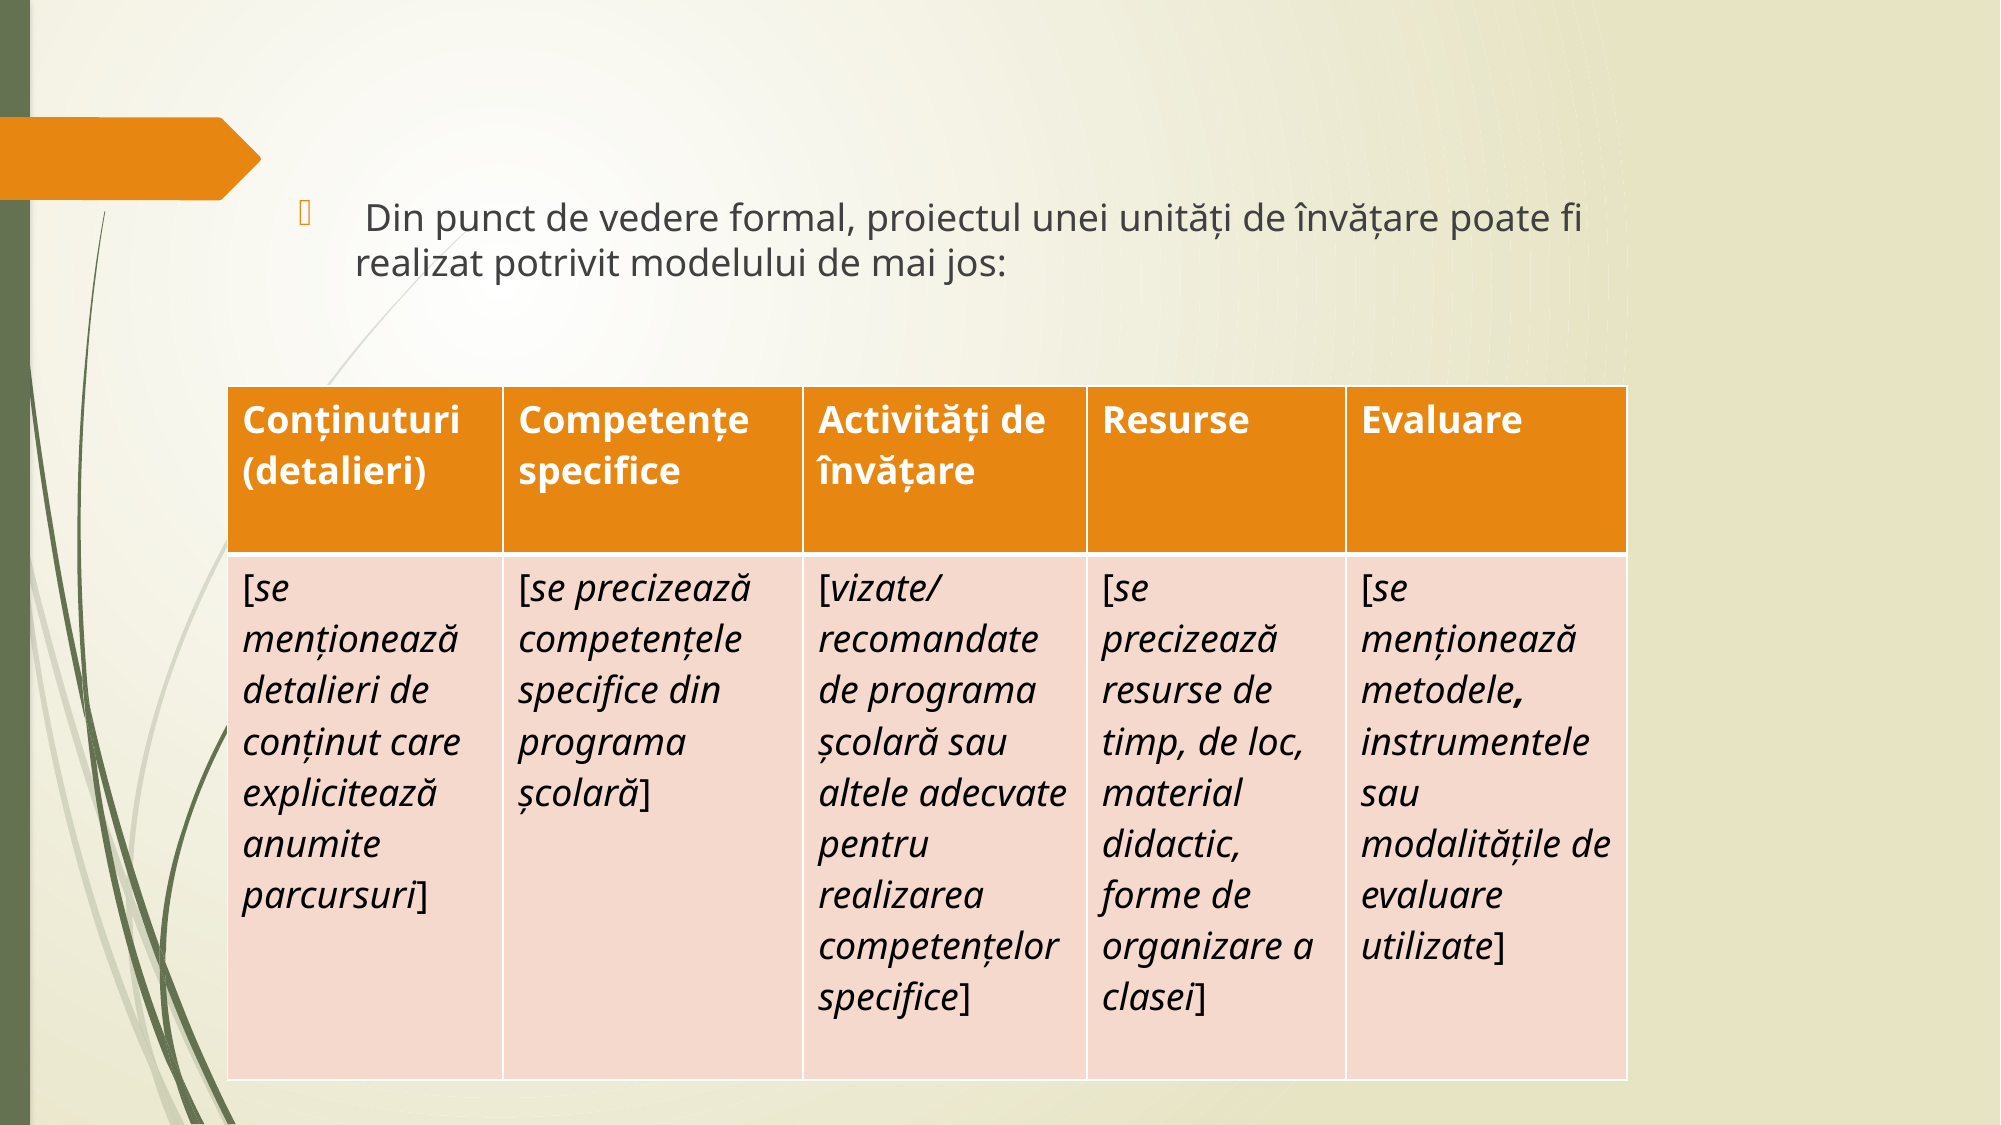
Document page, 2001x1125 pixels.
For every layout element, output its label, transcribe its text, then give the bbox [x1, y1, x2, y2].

table_header Activități de învățare [804, 387, 1086, 552]
table_header Competențe specifice [504, 387, 802, 552]
list Din punct de vedere formal, proiectul unei unități de învățare poate fi realizat potrivit modelului de mai jos: [283, 186, 1671, 368]
table_header Conținuturi (detalieri) [228, 387, 502, 552]
table_header Resurse [1088, 387, 1345, 552]
table_cell [se menționează detalieri de conținut care explicitează anumite parcursuri] [228, 557, 502, 1079]
table_header Evaluare [1347, 387, 1626, 552]
table_cell [se menționează metodele, instrumentele sau modalitățile de evaluare utilizate] [1347, 557, 1626, 1079]
table_cell [vizate/recomandate de programa școlară sau altele adecvate pentru realizarea competențelor specifice] [804, 557, 1086, 1079]
table_cell [se precizează resurse de timp, de loc, material didactic, forme de organizare a clasei] [1088, 557, 1345, 1079]
table_cell [se precizează competențele specifice din programa școlară] [504, 557, 802, 1079]
